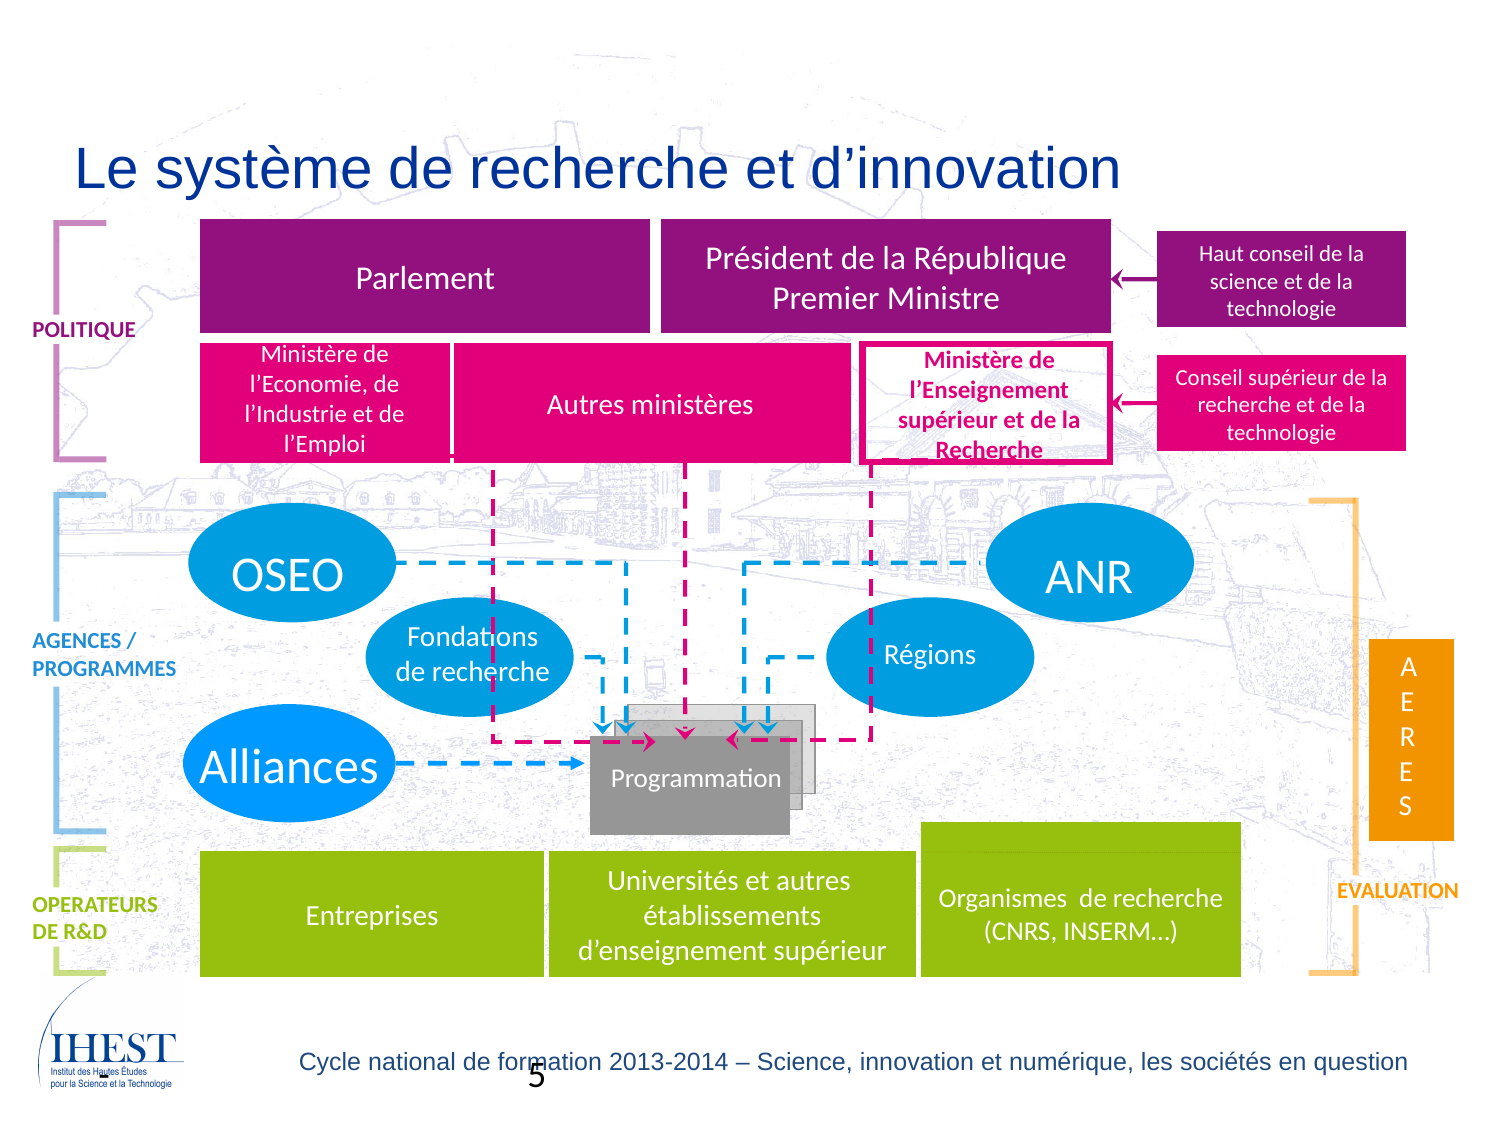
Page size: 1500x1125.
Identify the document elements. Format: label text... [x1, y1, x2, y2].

text_box Le système de recherche et d’innovation [59, 123, 1446, 197]
picture [57, 45, 1443, 219]
slide_number 5 [512, 1042, 988, 1103]
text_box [17, 219, 1488, 977]
footer - [75, 1042, 425, 1103]
picture [38, 977, 184, 1089]
